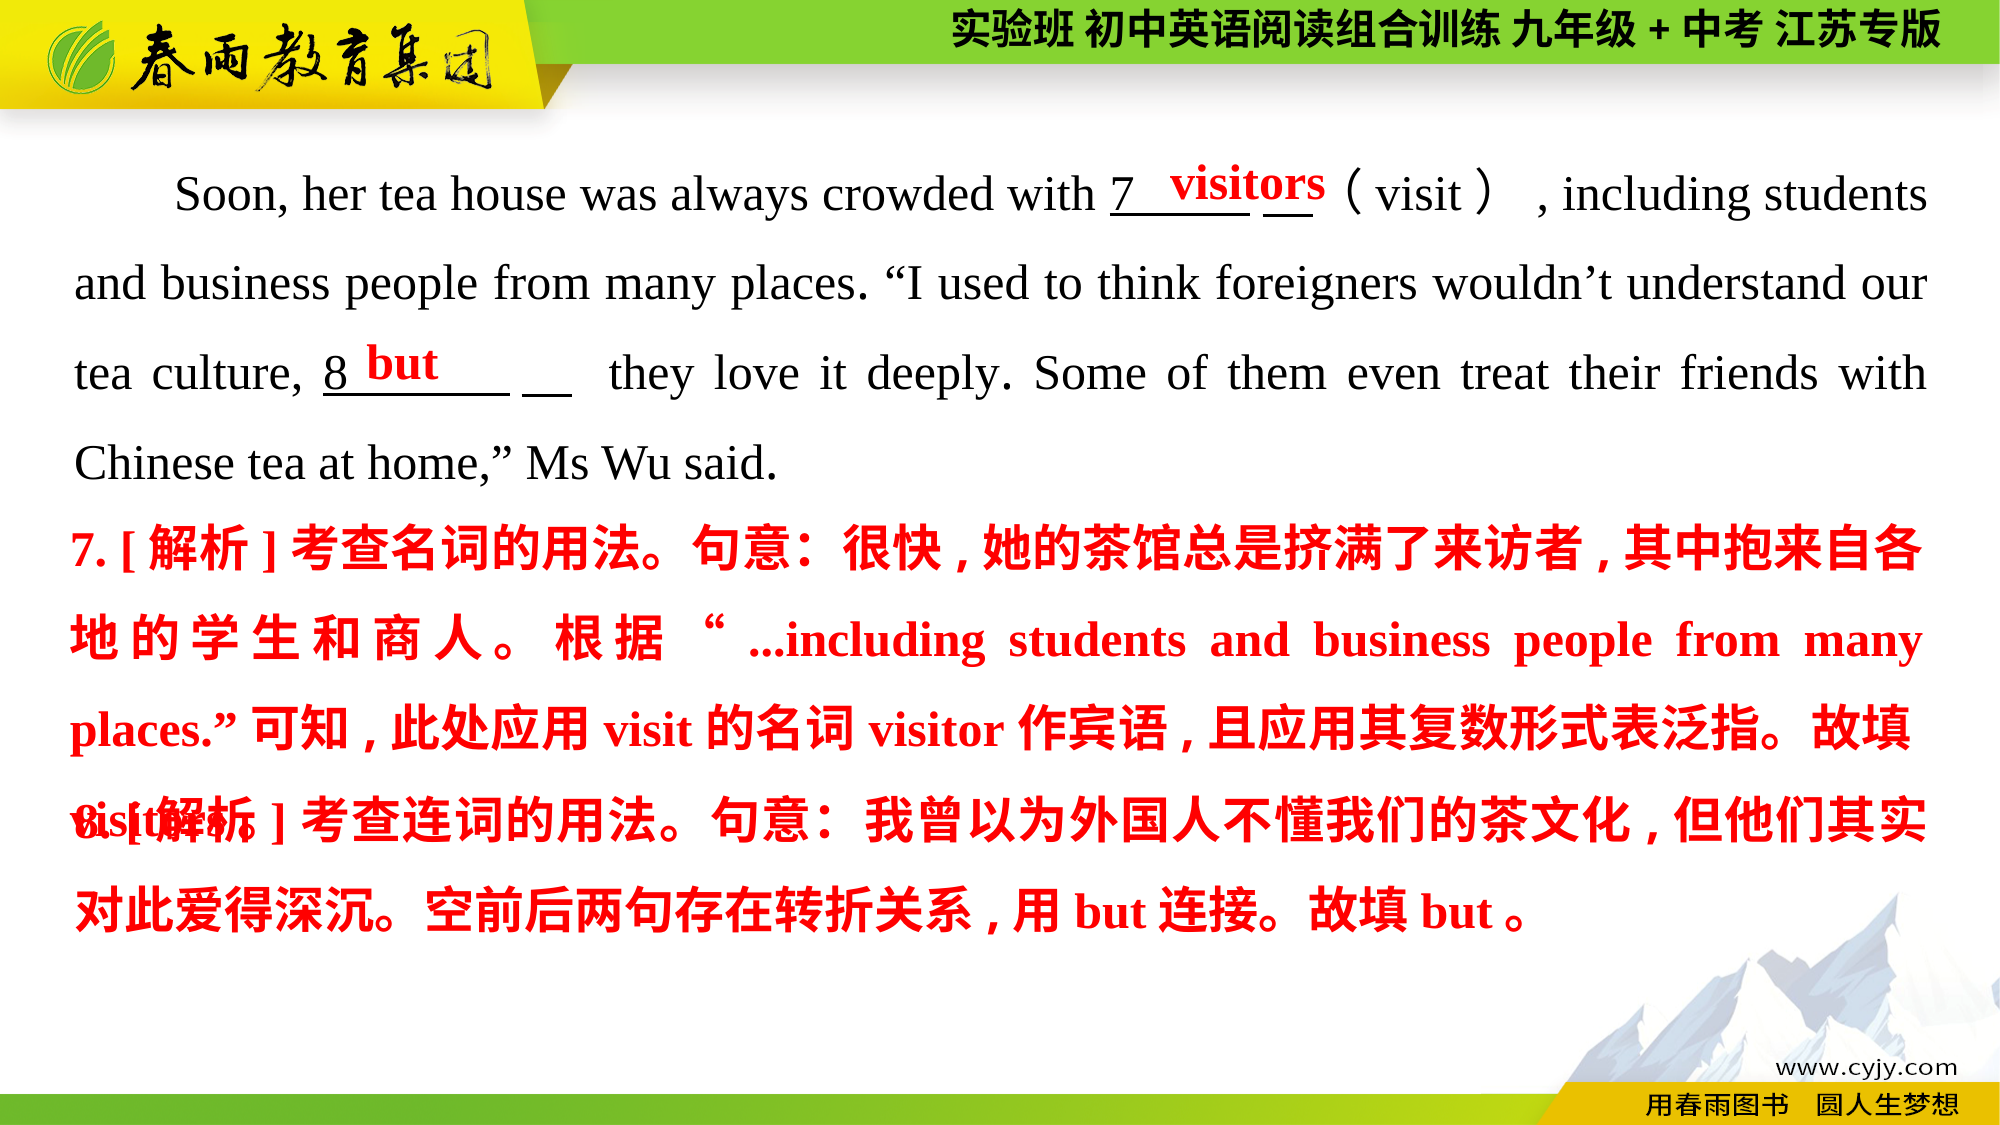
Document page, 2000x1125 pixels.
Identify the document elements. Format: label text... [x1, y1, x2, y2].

list Soon, her tea house was always crowded with 7 （visit）, including students and business people from many places. “I used to think foreigners wouldn’t understand our tea culture, 8 they love it deeply. Some of them even treat their friends with Chinese tea at home,” Ms Wu said. [59, 122, 1944, 502]
text_box 8. [解析]考查连词的用法。句意：我曾以为外国人不懂我们的茶文化,但他们其实对此爱得深沉。空前后两句存在转折关系,用but连接。故填but。 [59, 751, 1944, 947]
text_box but [351, 321, 454, 397]
text_box visitors [1155, 141, 1342, 217]
picture [0, 0, 2000, 1125]
text_box 7. [解析]考查名词的用法。句意：很快,她的茶馆总是挤满了来访者,其中抱来自各地的学生和商人。根据“...including students and business people from many places.”可知,此处应用visit的名词visitor作宾语,且应用其复数形式表泛指。故填visitors。 [54, 478, 1939, 854]
